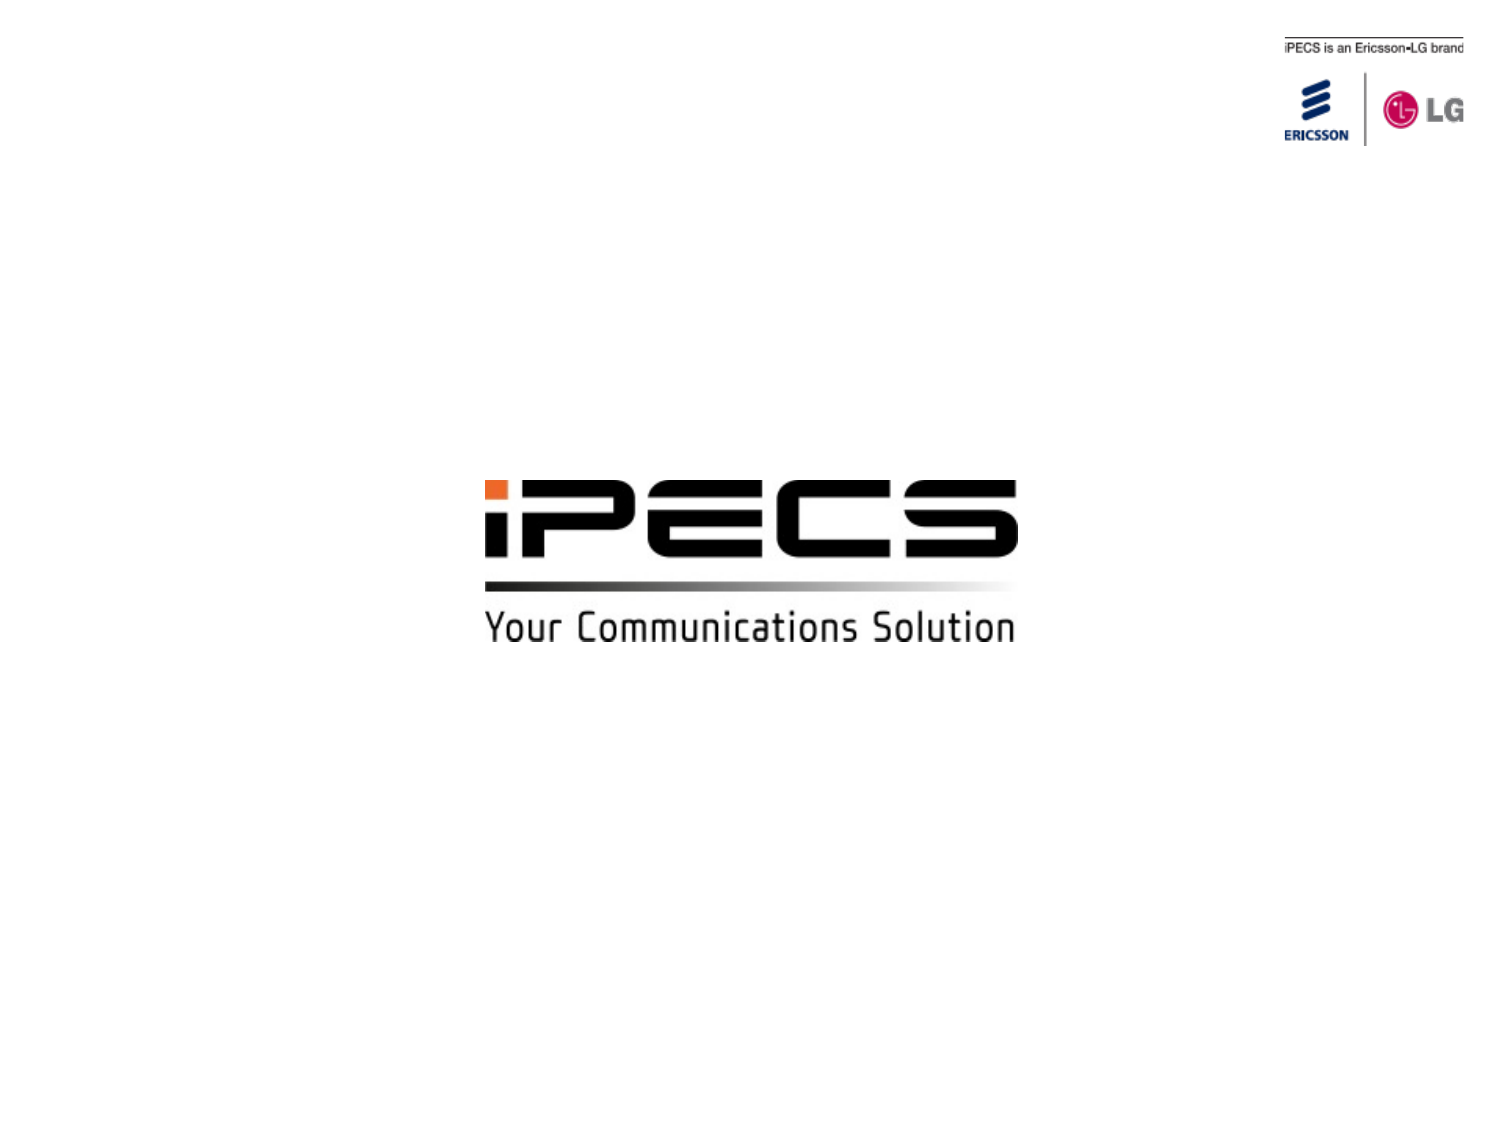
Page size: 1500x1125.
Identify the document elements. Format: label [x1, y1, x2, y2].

text_box [0, 0, 1500, 1125]
